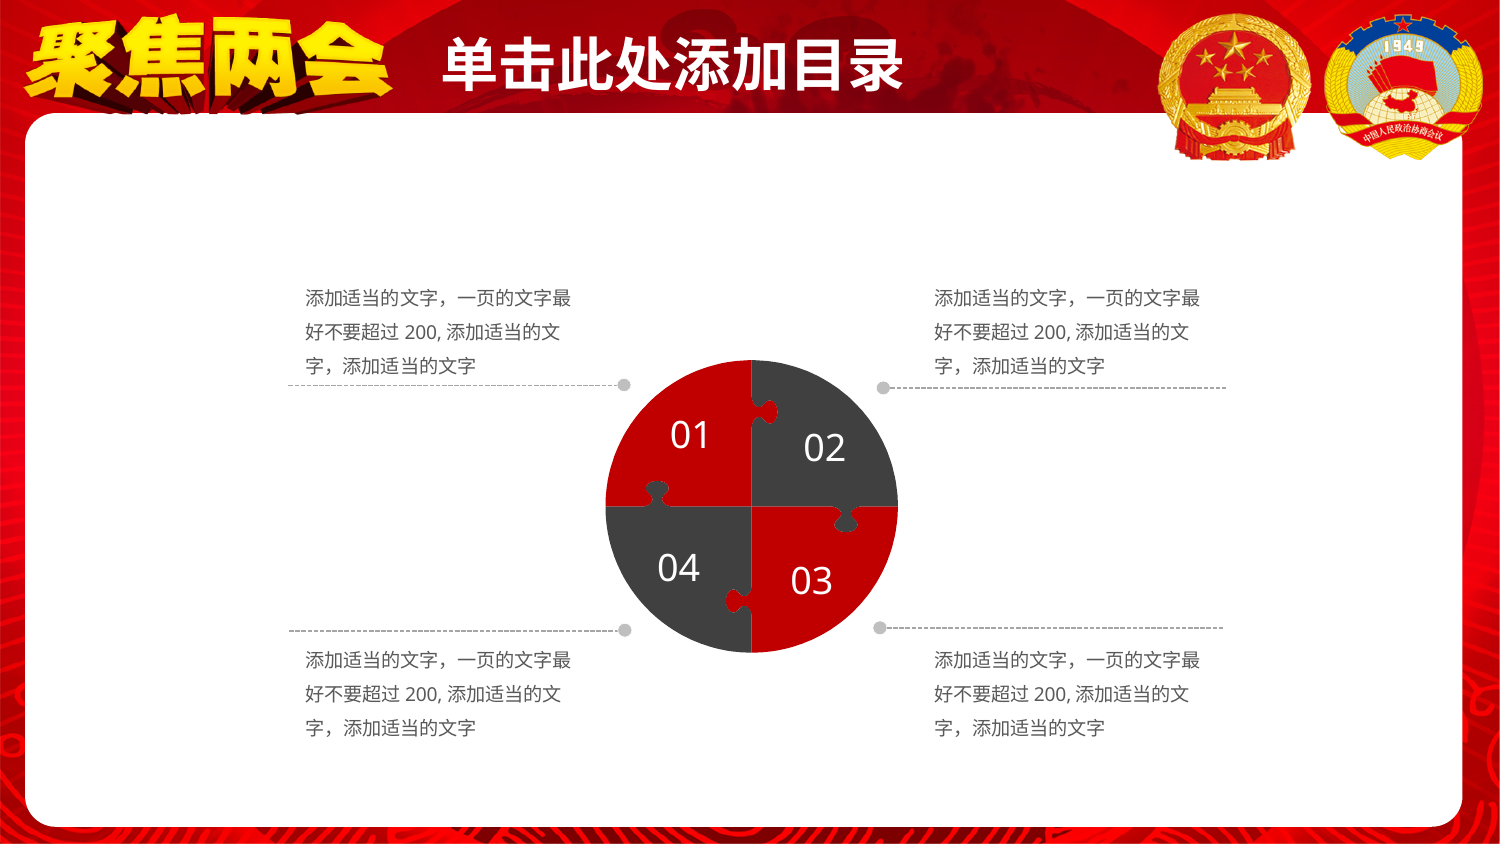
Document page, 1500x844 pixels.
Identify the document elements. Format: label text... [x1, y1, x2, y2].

text_box 03 [727, 507, 898, 653]
picture [0, 0, 1500, 844]
text_box [876, 381, 891, 395]
text_box 添加适当的文字，一页的文字最好不要超过200,添加适当的文字，添加适当的文字 [919, 267, 1223, 386]
text_box 02 [752, 360, 898, 533]
text_box 01 [605, 360, 778, 507]
text_box [872, 620, 887, 635]
text_box 04 [605, 481, 752, 653]
text_box 添加适当的文字，一页的文字最好不要超过200,添加适当的文字，添加适当的文字 [290, 267, 594, 385]
text_box [617, 623, 632, 638]
text_box 添加适当的文字，一页的文字最好不要超过200,添加适当的文字，添加适当的文字 [919, 629, 1223, 747]
text_box [616, 378, 632, 392]
text_box 添加适当的文字，一页的文字最好不要超过200,添加适当的文字，添加适当的文字 [290, 631, 595, 747]
